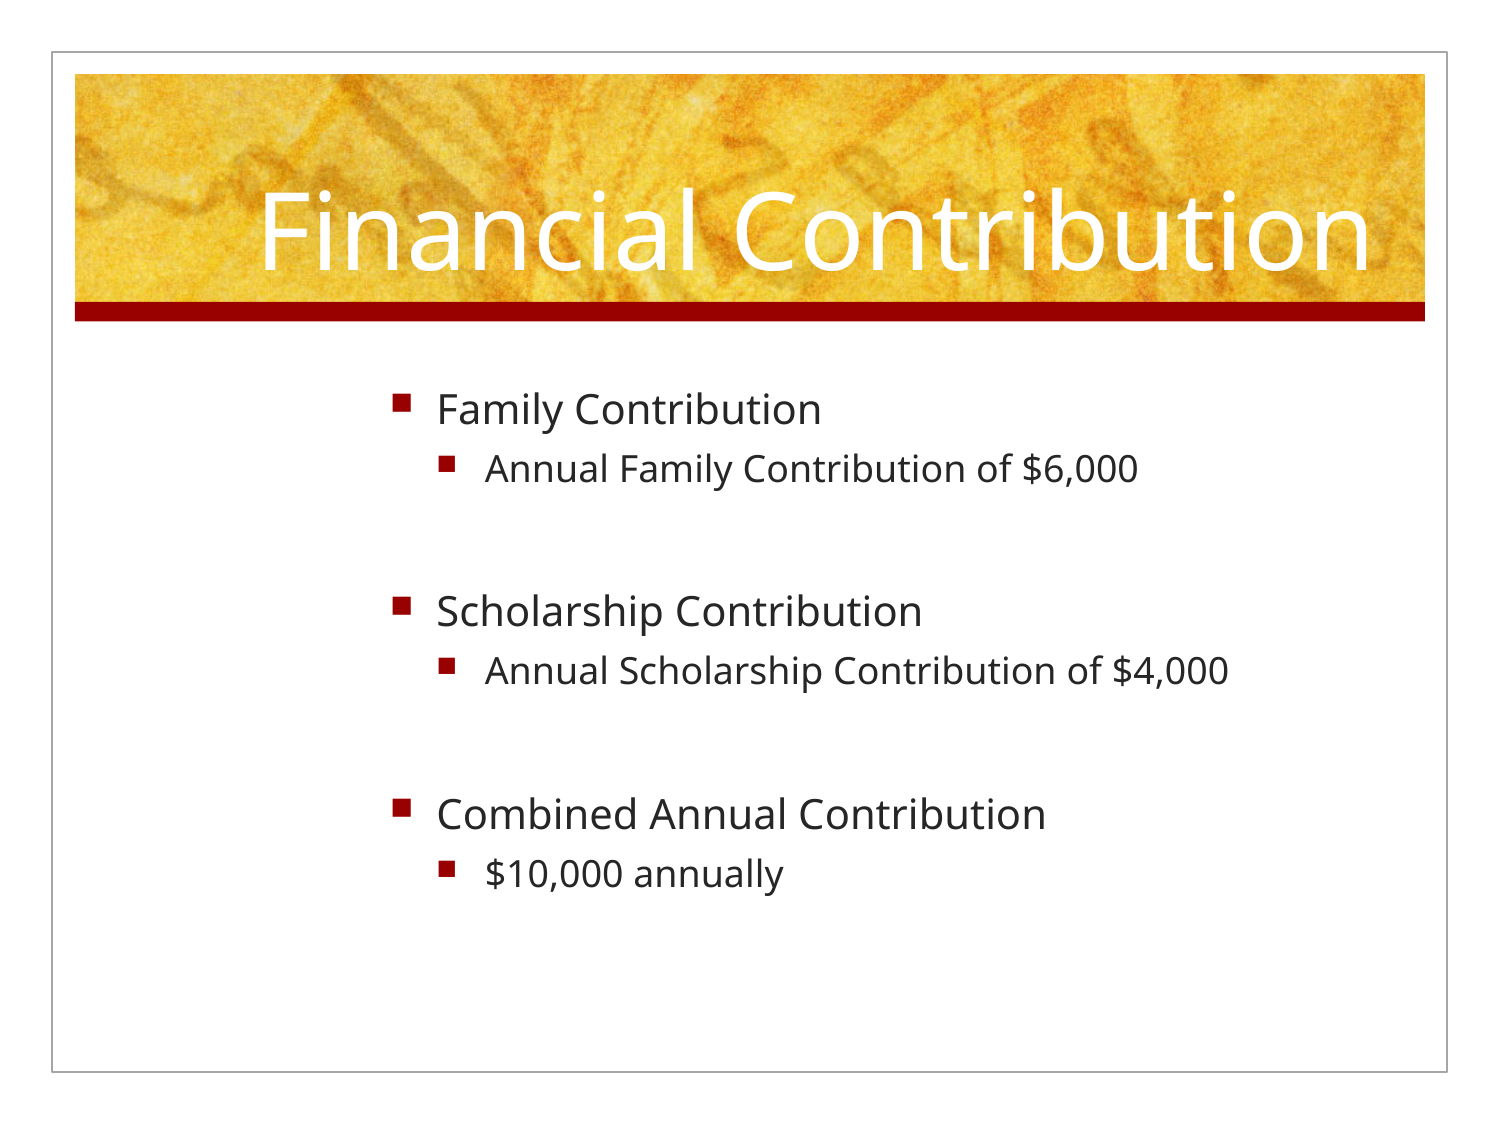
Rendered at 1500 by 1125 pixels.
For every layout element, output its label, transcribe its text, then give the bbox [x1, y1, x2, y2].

list Family Contribution Annual Family Contribution of $6,000 Scholarship Contribution Annual Scholarship Contribution of $4,000 Combined Annual Contribution $10,000 annually [375, 375, 1392, 1005]
title Financial Contribution [108, 74, 1392, 292]
picture [75, 74, 1425, 301]
